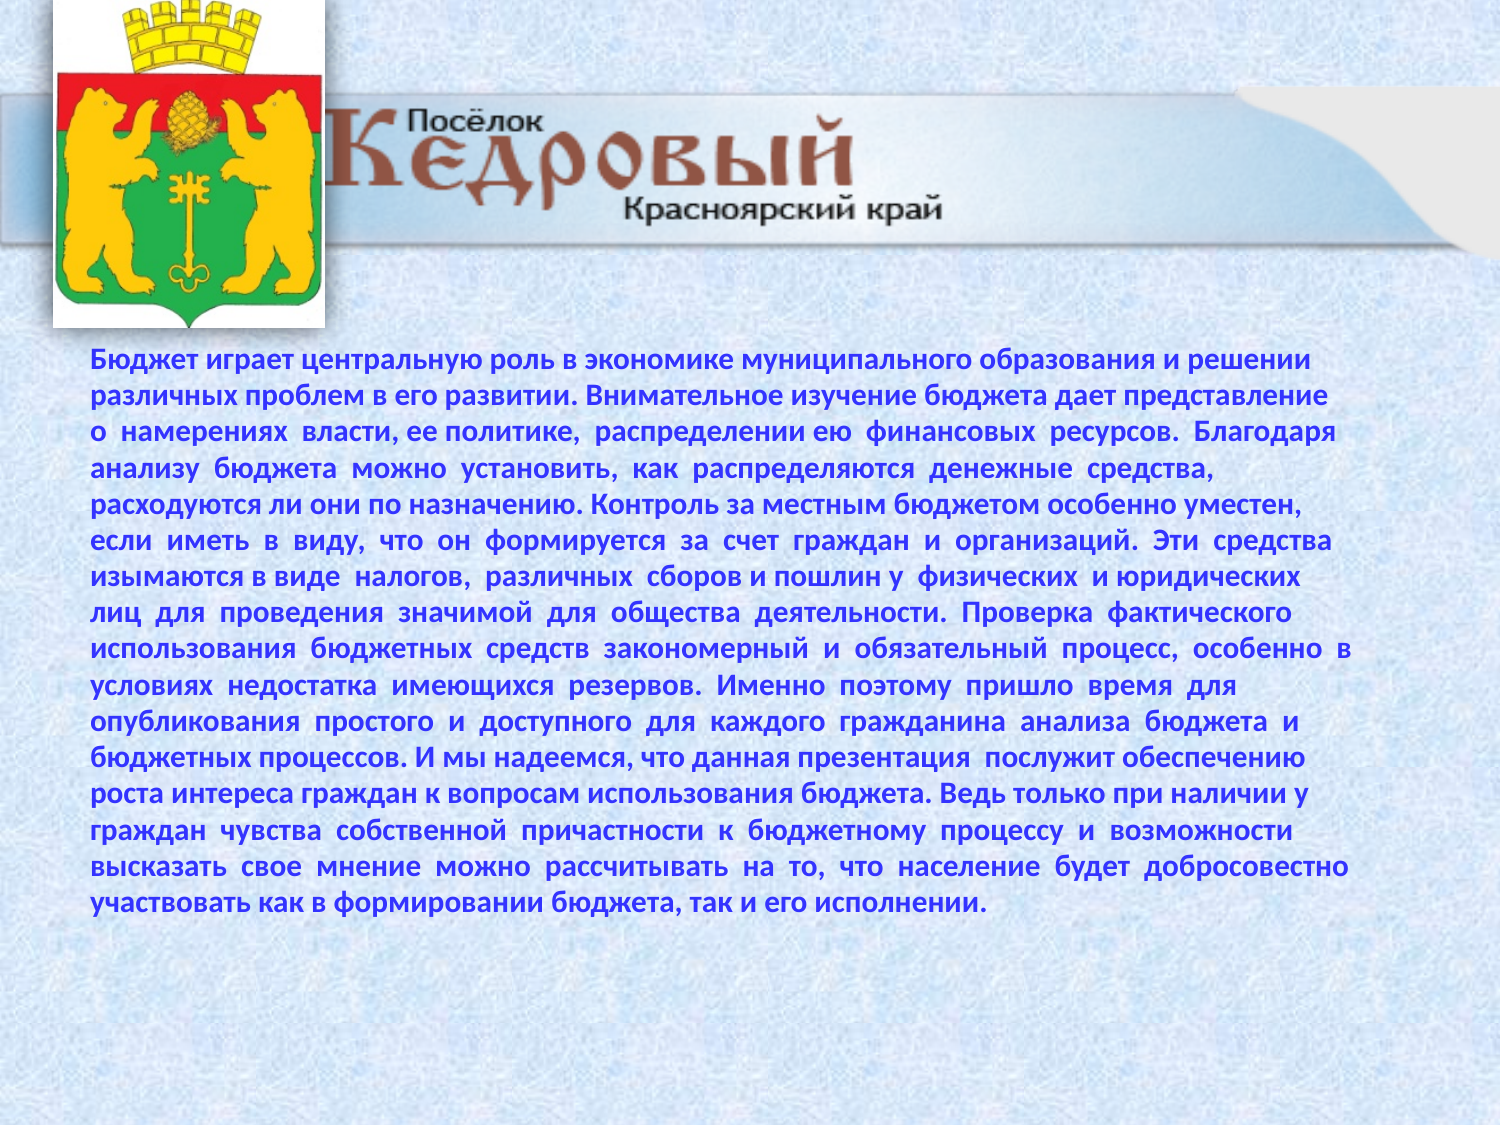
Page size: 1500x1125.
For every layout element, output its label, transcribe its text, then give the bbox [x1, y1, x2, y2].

table_cell Доля не программных расходов [74, 337, 332, 345]
picture [0, 0, 1500, 1125]
list Бюджет играет центральную роль в экономике муниципального образования и решении различных проблем в его развитии. Внимательное изучение бюджета дает представление о намерениях власти, ее политике, распределении ею финансовых ресурсов. Благодаря анализу бюджета можно установить, как распределяются денежные средства, расходуются ли они по назначению. Контроль за местным бюджетом особенно уместен, если иметь в виду, что он формируется за счет граждан и организаций. Эти средства изымаются в виде налогов, различных сборов и пошлин у физических и юридических лиц для проведения значимой для общества деятельности. Проверка фактического использования бюджетных средств закономерный и обязательный процесс, особенно в условиях недостатка имеющихся резервов. Именно поэтому пришло время для опубликования простого и доступного для каждого гражданина анализа бюджета и бюджетных процессов. И мы надеемся, что данная презентация послужит обеспечению роста интереса граждан к вопросам использования бюджета. Ведь только при наличии у граждан чувства собственной причастности к бюджетному процессу и возможности высказать свое мнение можно рассчитывать на то, что население будет добросовестно участвовать как в формировании бюджета, так и его исполнении. [74, 337, 1426, 1006]
